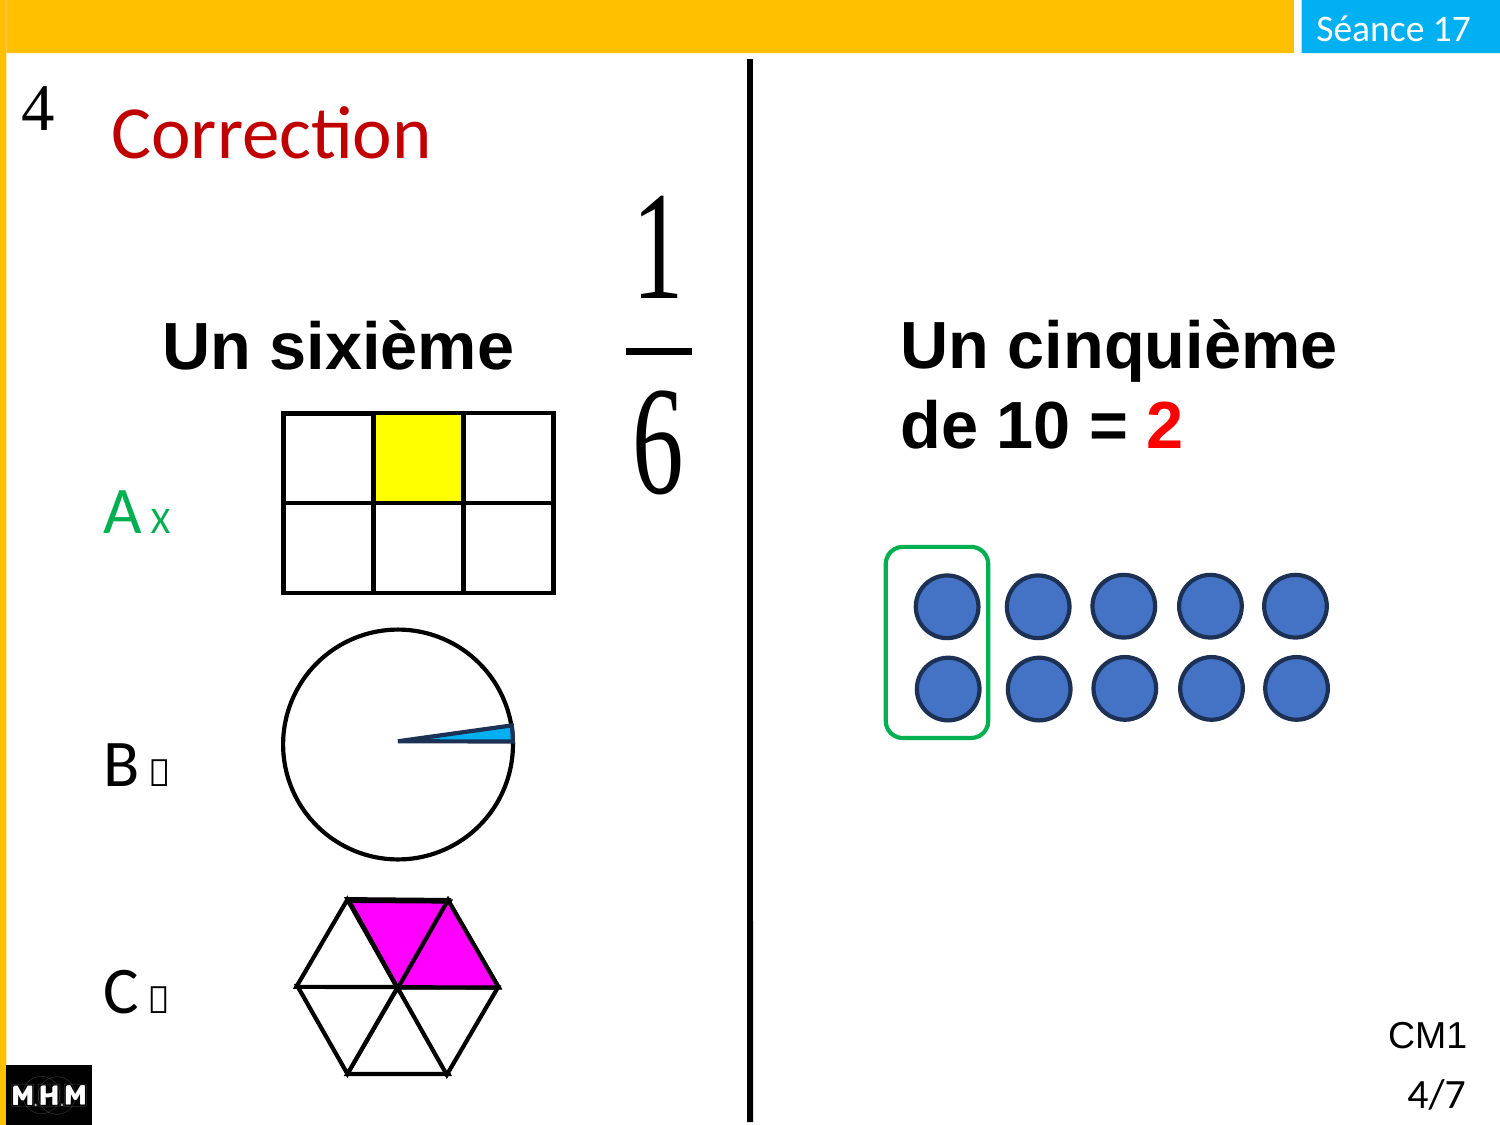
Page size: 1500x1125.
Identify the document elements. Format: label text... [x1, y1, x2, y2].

text_box [281, 501, 368, 595]
text_box [1262, 572, 1329, 640]
text_box [1005, 655, 1073, 723]
text_box [1091, 654, 1159, 722]
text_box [296, 855, 499, 1076]
text_box [1176, 572, 1244, 640]
text_box [1004, 573, 1072, 641]
text_box [281, 627, 516, 854]
text_box A X [88, 459, 236, 555]
text_box C  [88, 939, 235, 1035]
list 4/7 [1373, 1064, 1500, 1125]
text_box CM1 [1373, 1003, 1492, 1061]
text_box [1090, 572, 1158, 640]
text_box [281, 411, 374, 501]
text_box Un sixième [147, 295, 561, 385]
text_box [397, 723, 516, 744]
text_box [1178, 654, 1245, 722]
text_box Correction [96, 60, 473, 208]
picture [6, 1065, 92, 1125]
text_box Un cinquième de 10 = 2 [885, 294, 1388, 459]
text_box [1263, 654, 1331, 722]
text_box [883, 544, 991, 741]
text_box B  [88, 712, 235, 807]
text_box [373, 413, 554, 594]
